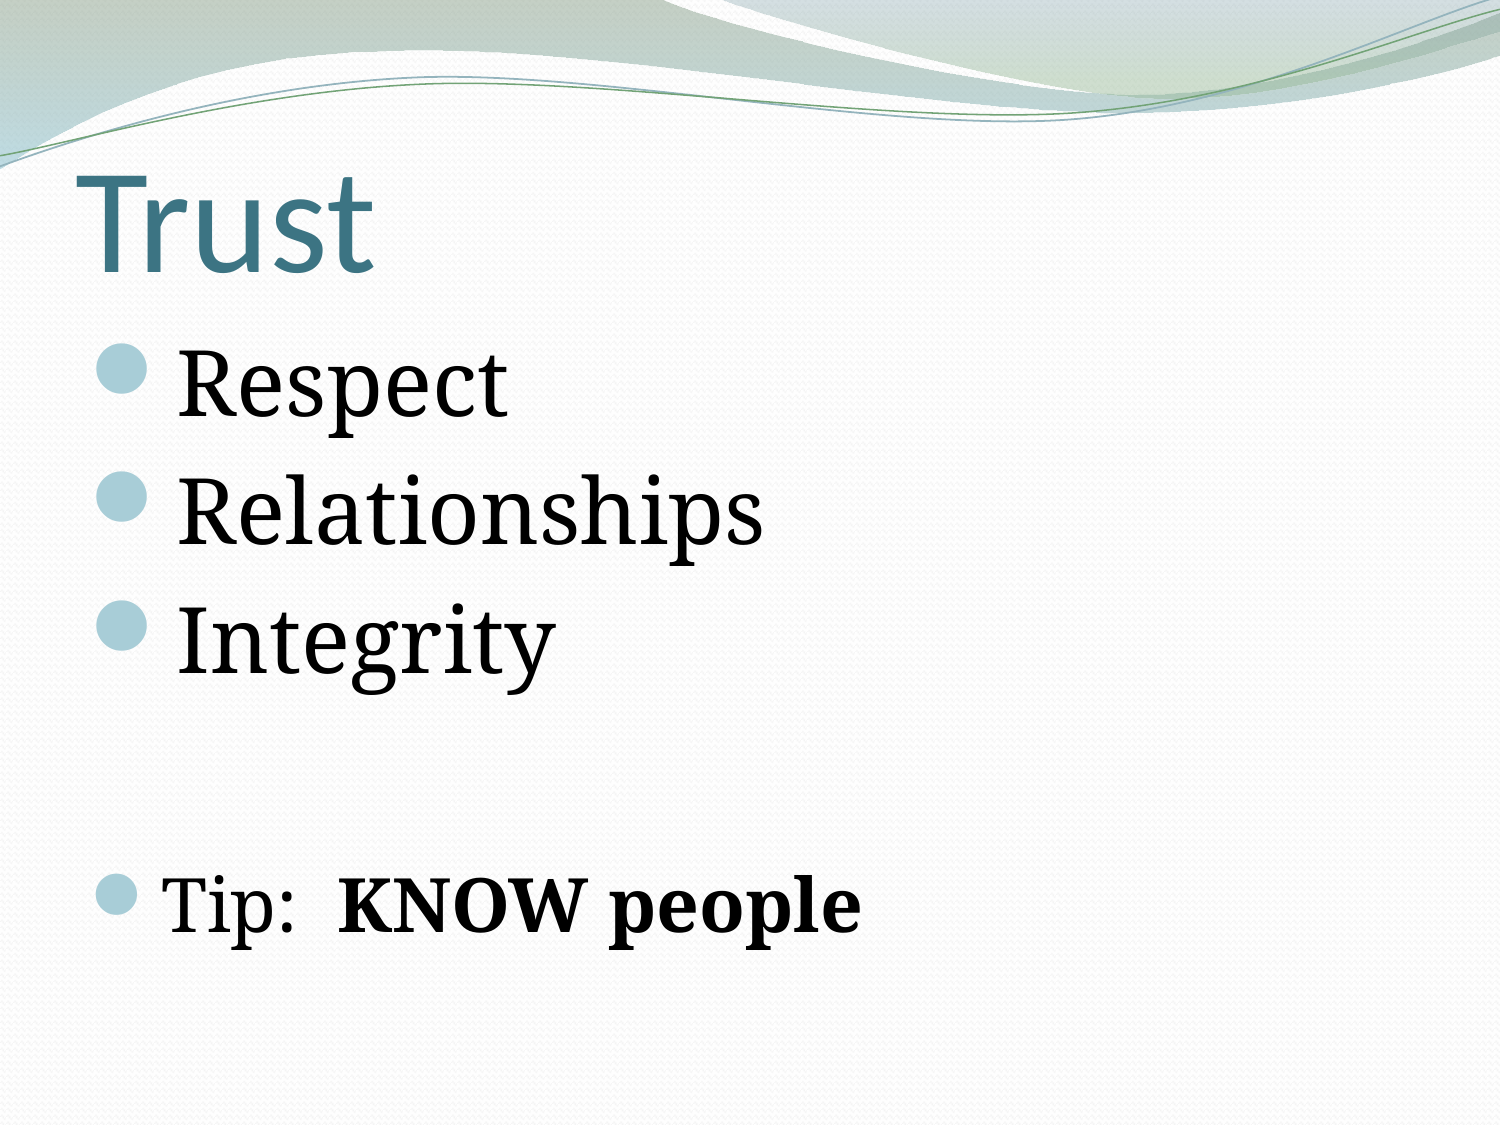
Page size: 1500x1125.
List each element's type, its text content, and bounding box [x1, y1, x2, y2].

title Trust [75, 115, 1425, 303]
list Respect Relationships Integrity Tip: KNOW people [75, 317, 1425, 1038]
